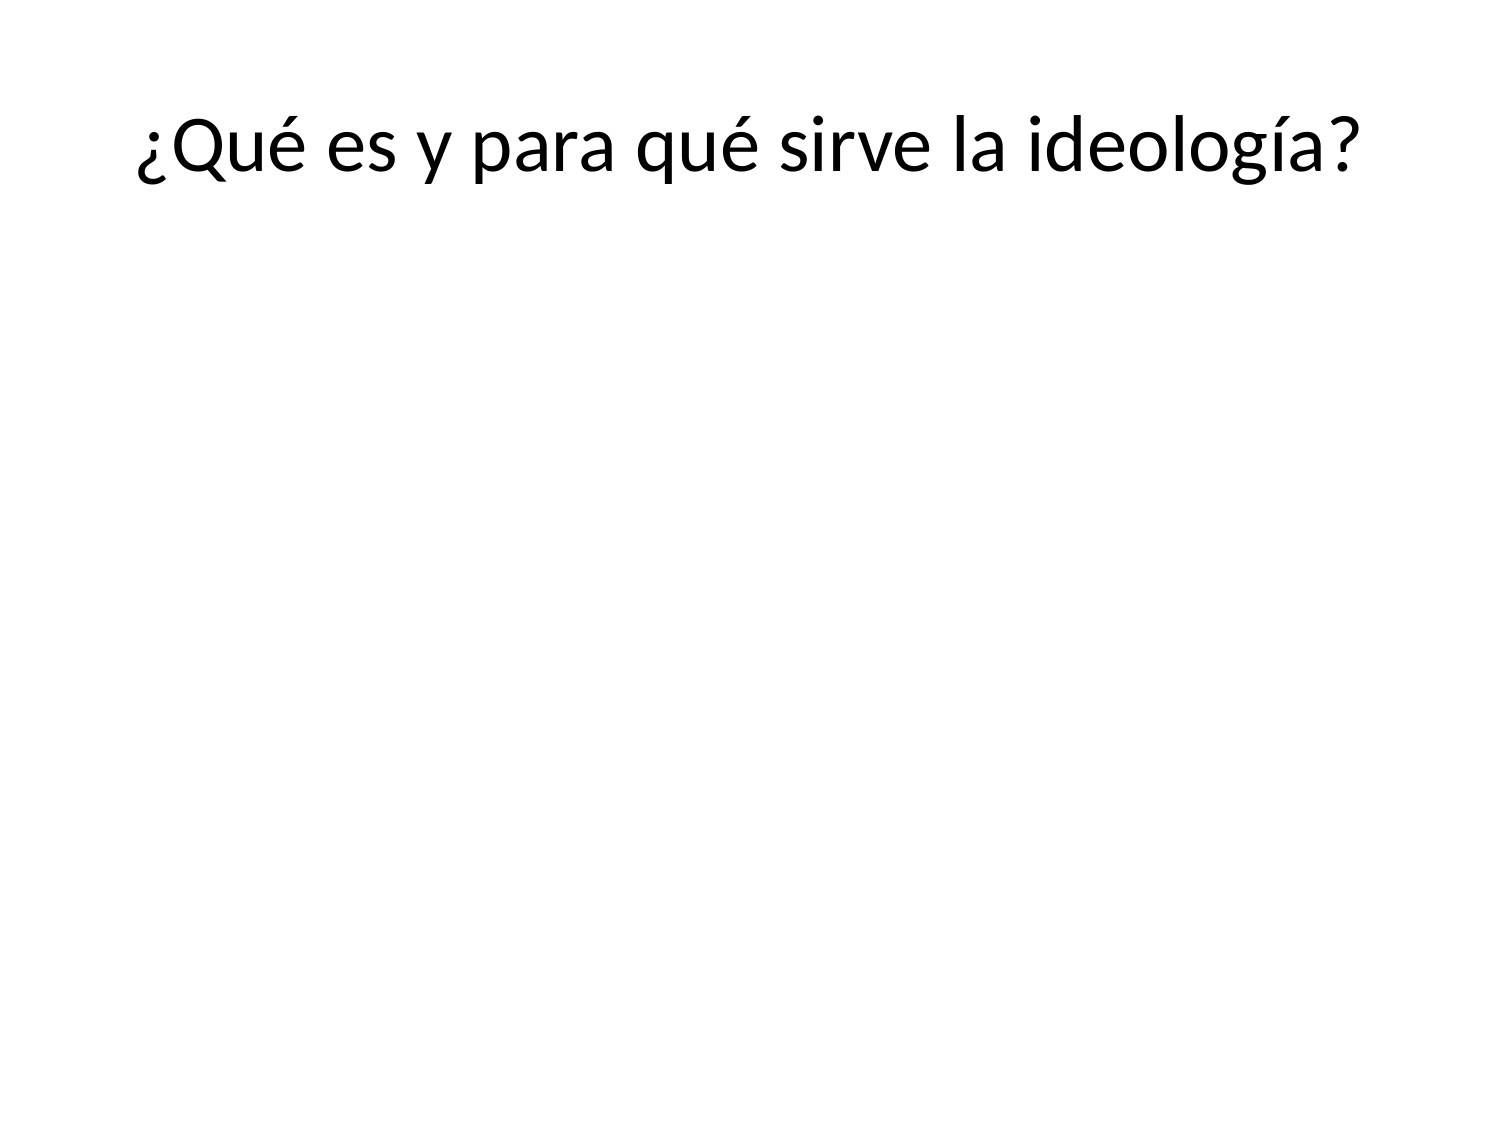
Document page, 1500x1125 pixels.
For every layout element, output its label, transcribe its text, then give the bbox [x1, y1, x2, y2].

title ¿Qué es y para qué sirve la ideología? [75, 45, 1425, 233]
